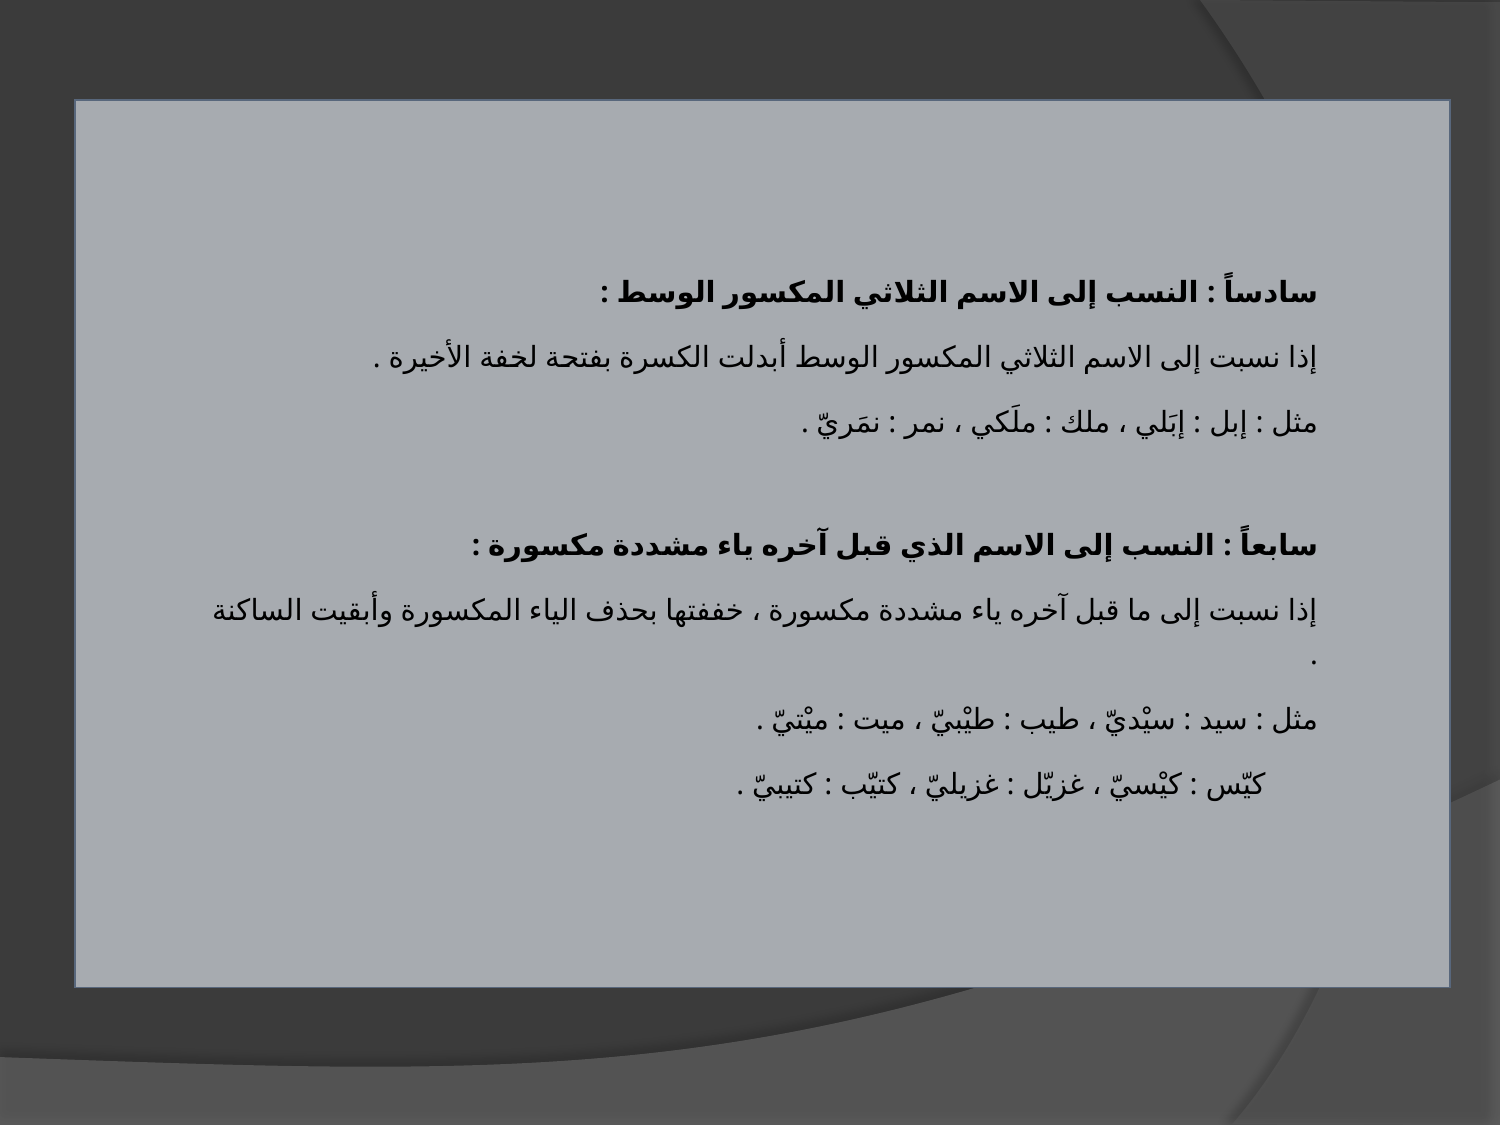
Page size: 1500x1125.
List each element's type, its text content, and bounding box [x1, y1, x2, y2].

table_header سادساً : النسب إلى الاسم الثلاثي المكسور الوسط : إذا نسبت إلى الاسم الثلاثي المكسور الوسط أبدلت الكسرة بفتحة لخفة الأخيرة . مثل : إبل : إبَلي ، ملك : ملَكي ، نمر : نمَريّ . سابعاً : النسب إلى الاسم الذي قبل آخره ياء مشددة مكسورة : إذا نسبت إلى ما قبل آخره ياء مشددة مكسورة ، خففتها بحذف الياء المكسورة وأبقيت الساكنة . مثل : سيد : سيْديّ ، طيب : طيْبيّ ، ميت : ميْتيّ . كيّس : كيْسيّ ، غزيّل : غزيليّ ، كتيّب : كتيبيّ . [76, 101, 1449, 987]
